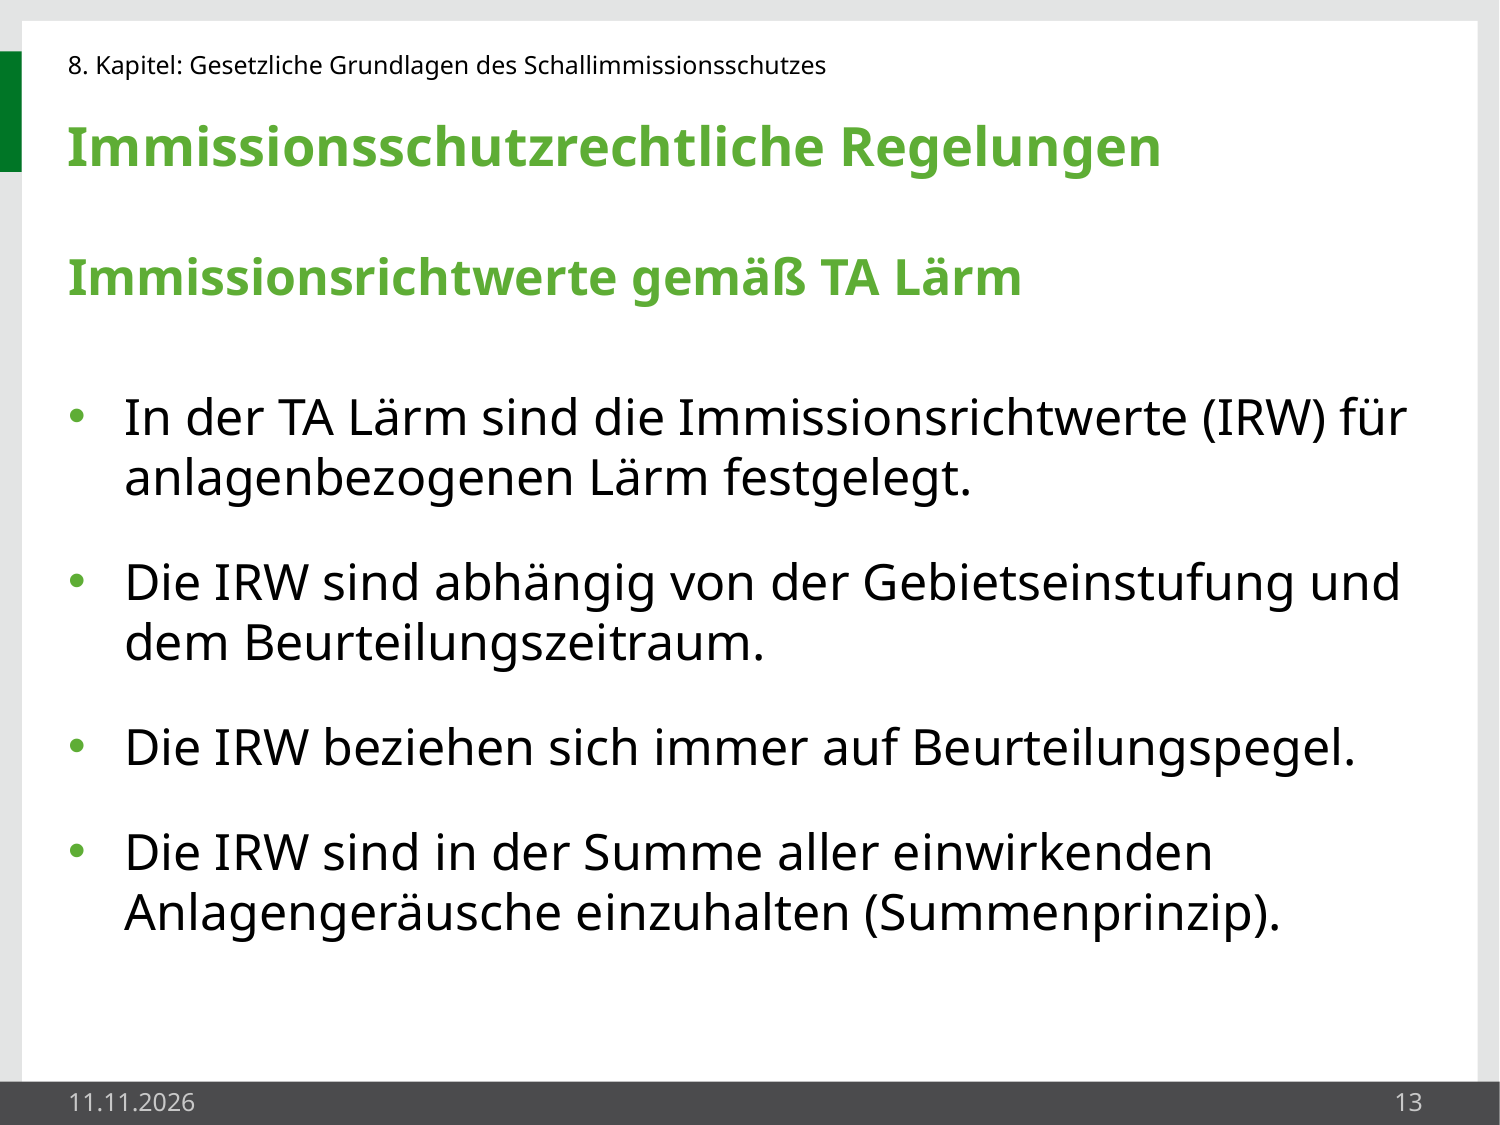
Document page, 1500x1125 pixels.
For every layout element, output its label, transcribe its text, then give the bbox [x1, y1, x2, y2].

slide_number 13 [1331, 1082, 1423, 1125]
list Immissionsrichtwerte gemäß TA Lärm In der TA Lärm sind die Immissionsrichtwerte (IRW) für anlagenbezogenen Lärm festgelegt. Die IRW sind abhängig von der Gebietseinstufung und dem Beurteilungszeitraum. Die IRW beziehen sich immer auf Beurteilungspegel. Die IRW sind in der Summe aller einwirkenden Anlagengeräusche einzuhalten (Summenprinzip). [68, 245, 1436, 1047]
title Immissionsschutzrechtliche Regelungen [67, 77, 1427, 178]
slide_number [68, 1082, 231, 1125]
